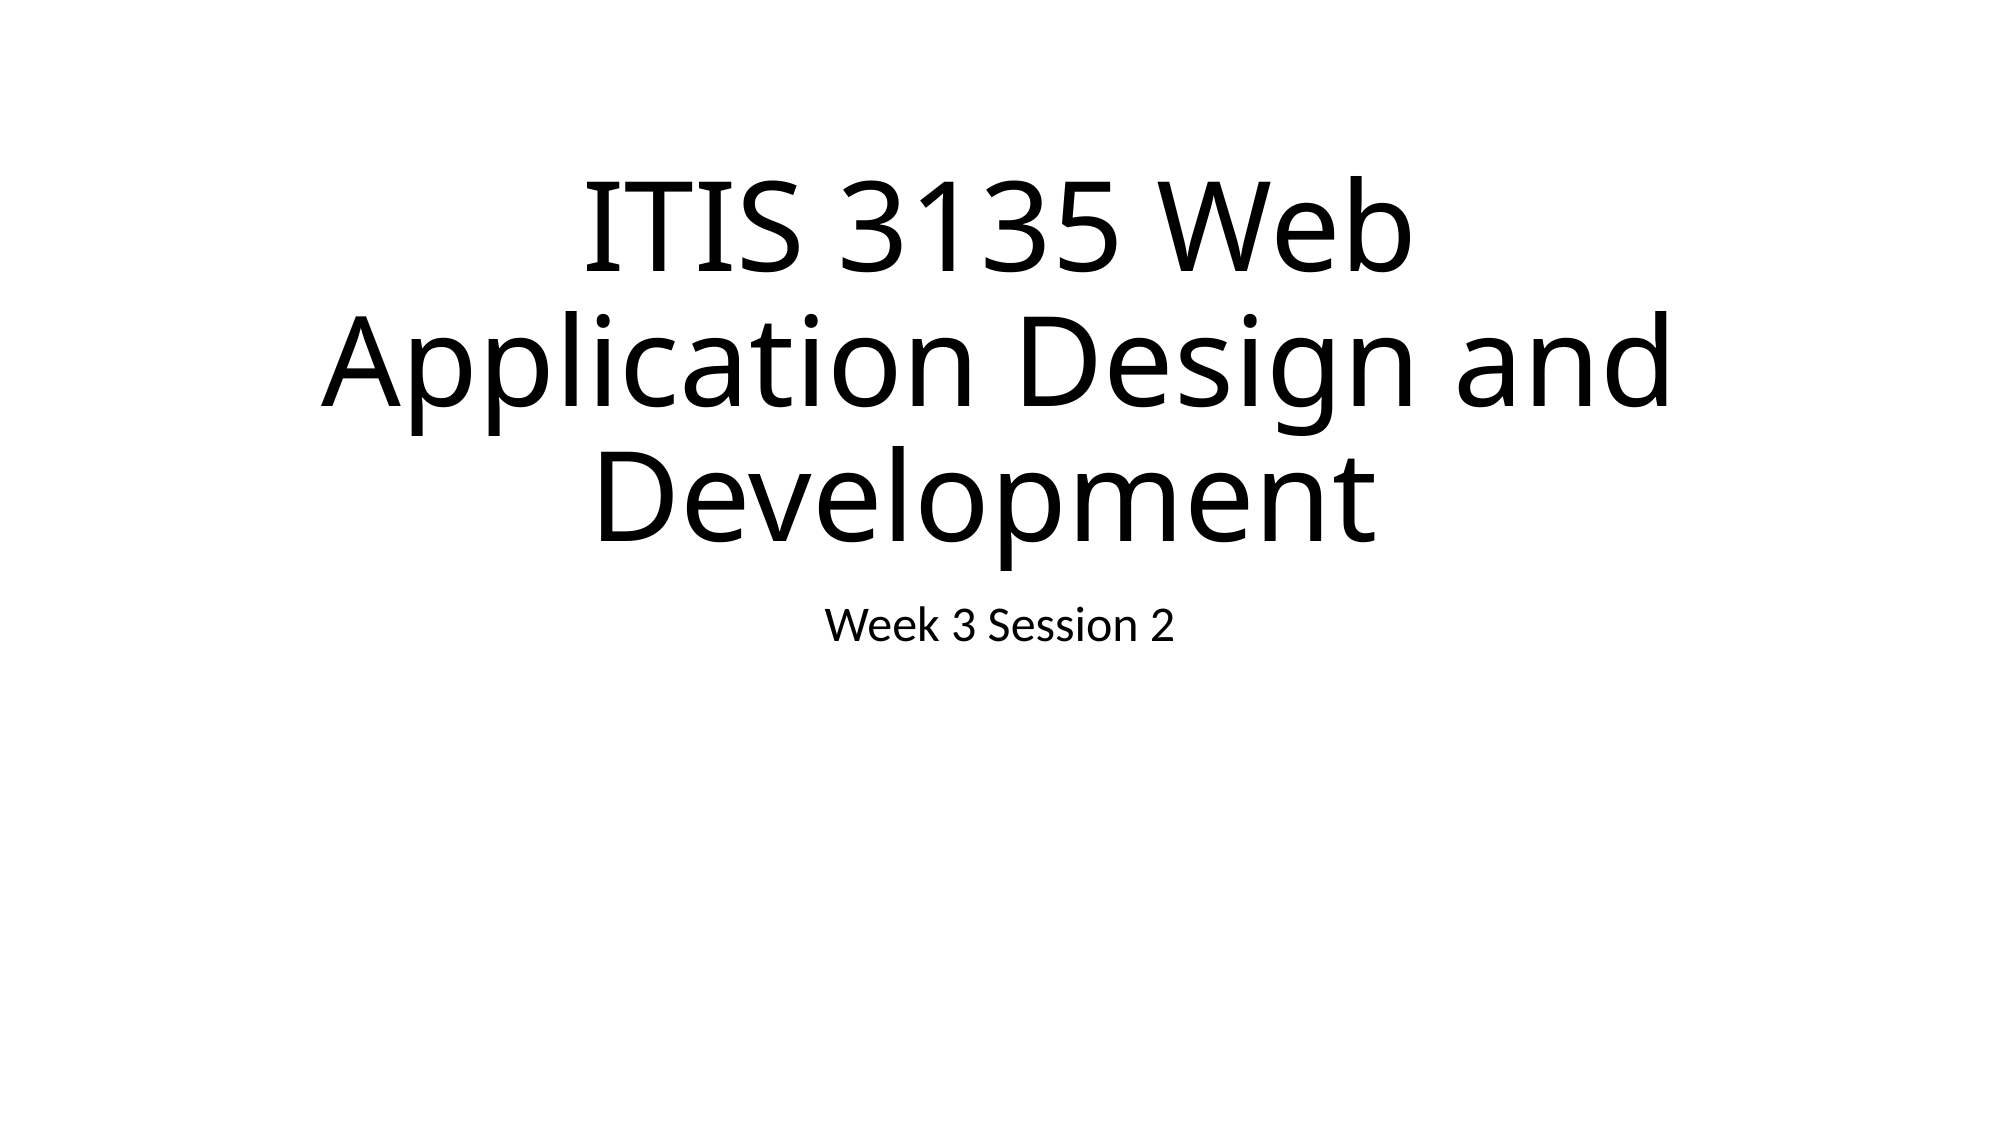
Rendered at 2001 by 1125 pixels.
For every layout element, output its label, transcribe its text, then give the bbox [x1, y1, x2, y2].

subtitle Week 3 Session 2 [249, 590, 1750, 863]
title ITIS 3135 Web Application Design and Development [249, 184, 1750, 576]
